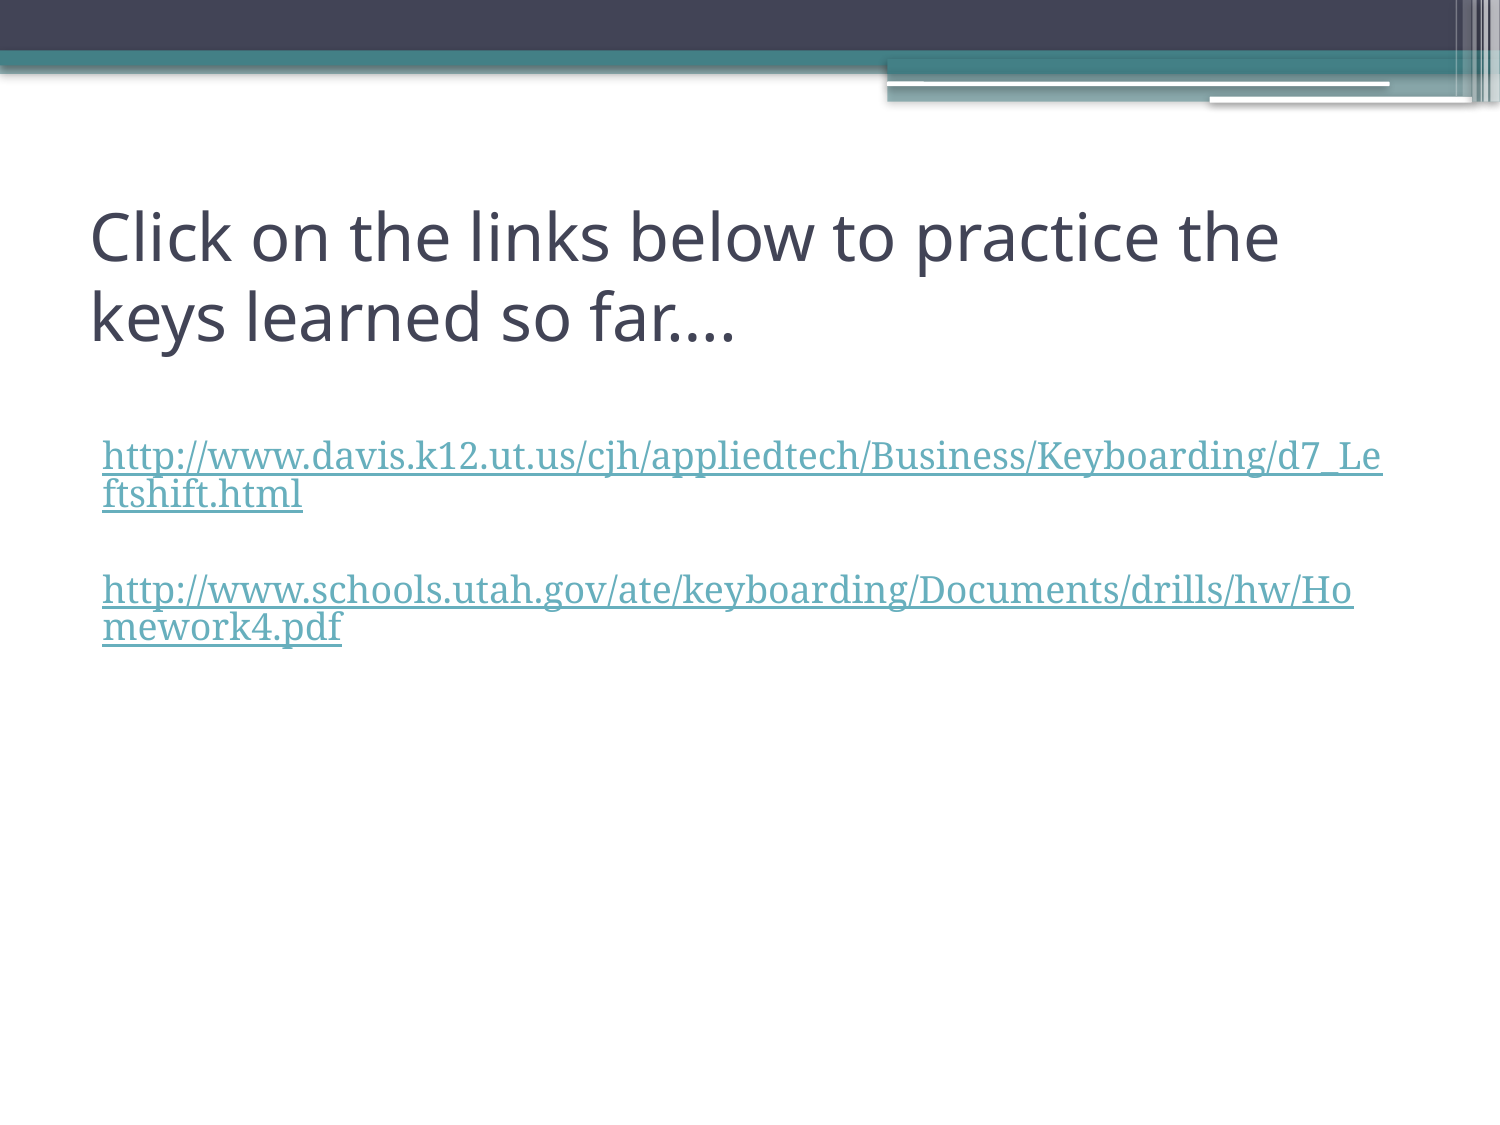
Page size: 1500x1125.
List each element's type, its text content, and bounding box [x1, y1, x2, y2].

title Click on the links below to practice the keys learned so far…. [75, 187, 1425, 363]
text_box http://www.davis.k12.ut.us/cjh/appliedtech/Business/Keyboarding/d7_Leftshift.html http://www.schools.utah.gov/ate/keyboarding/Documents/drills/hw/Homework4.pdf [87, 424, 1400, 632]
